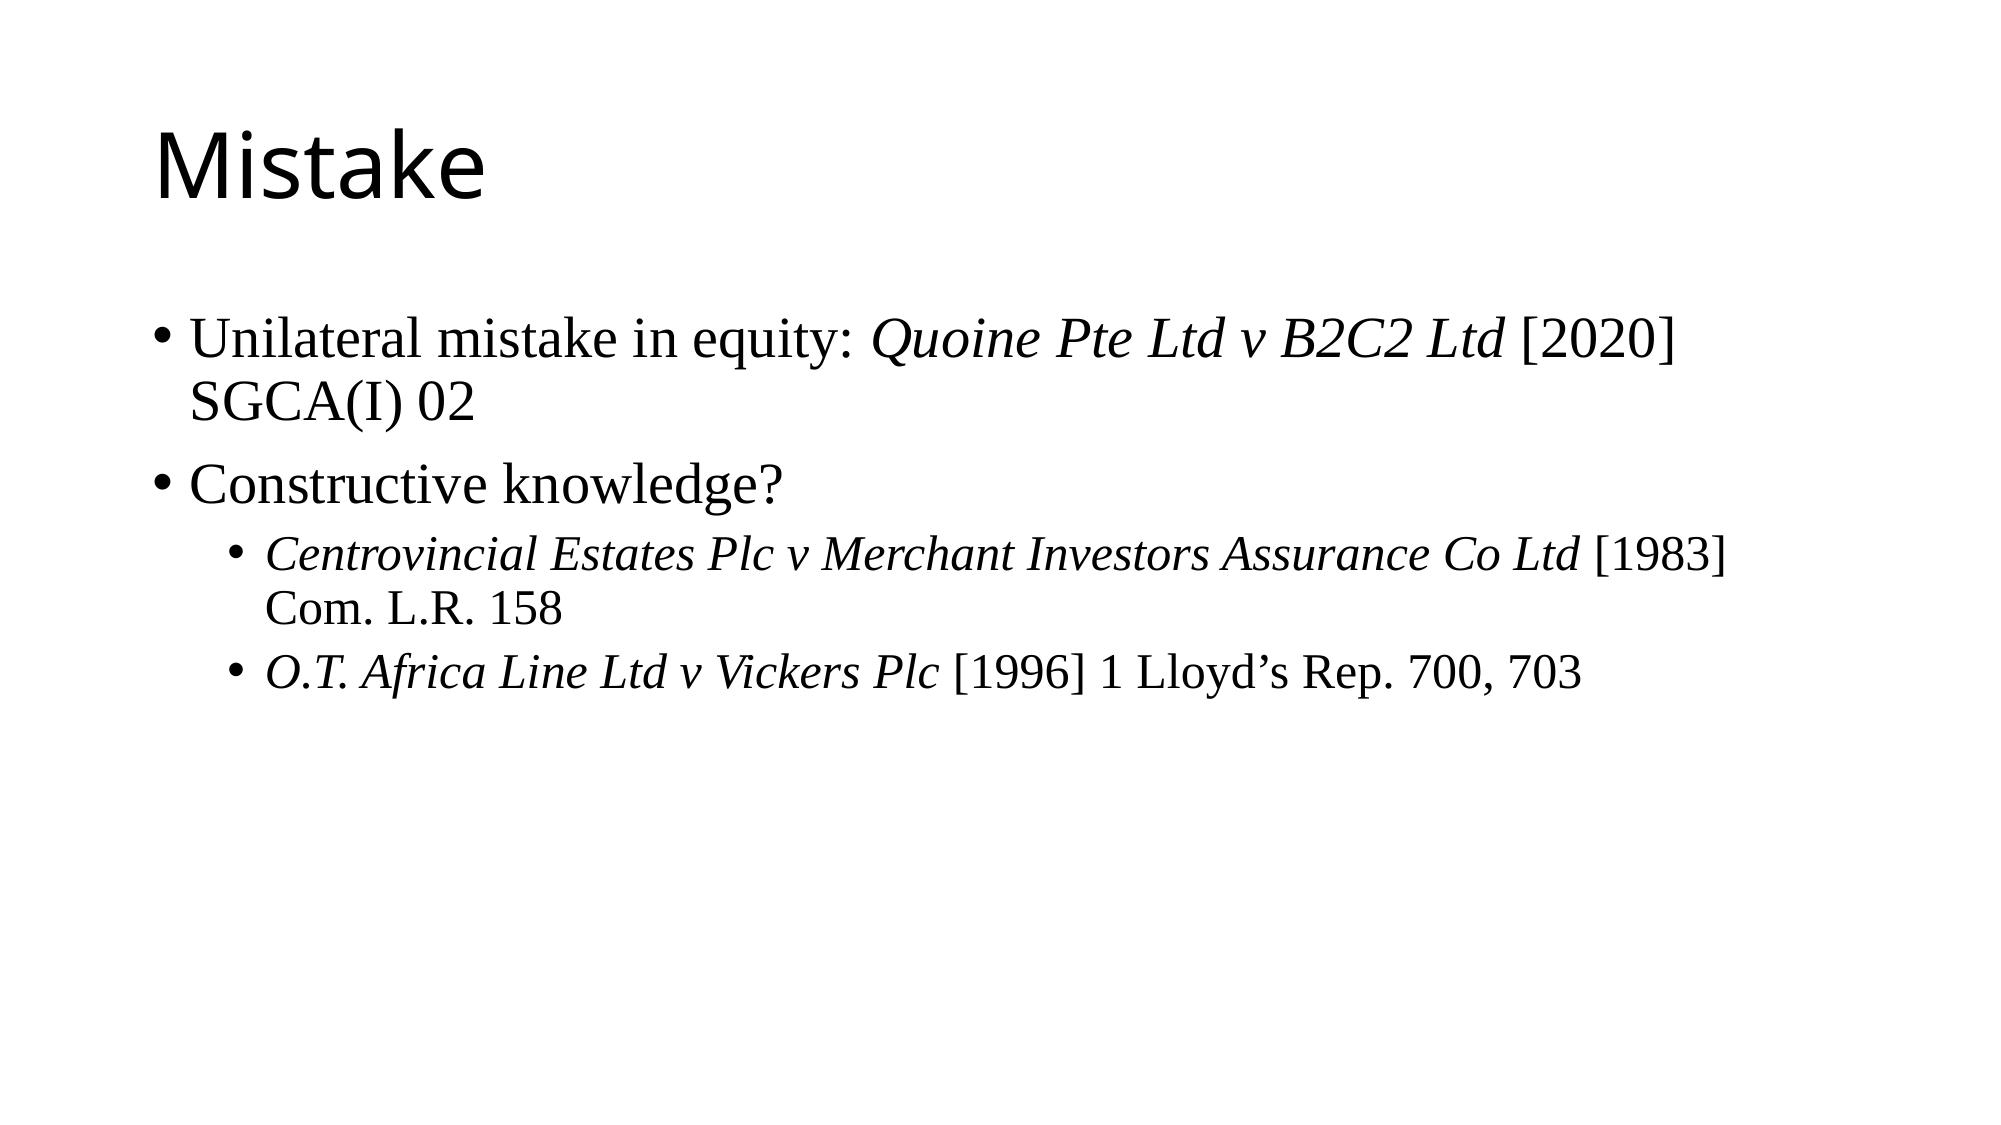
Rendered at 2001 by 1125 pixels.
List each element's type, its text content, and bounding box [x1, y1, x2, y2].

list Unilateral mistake in equity: Quoine Pte Ltd v B2C2 Ltd [2020] SGCA(I) 02 Constructive knowledge? Centrovincial Estates Plc v Merchant Investors Assurance Co Ltd [1983] Com. L.R. 158 O.T. Africa Line Ltd v Vickers Plc [1996] 1 Lloyd’s Rep. 700, 703 [137, 299, 1863, 1014]
title Mistake [137, 59, 1863, 278]
